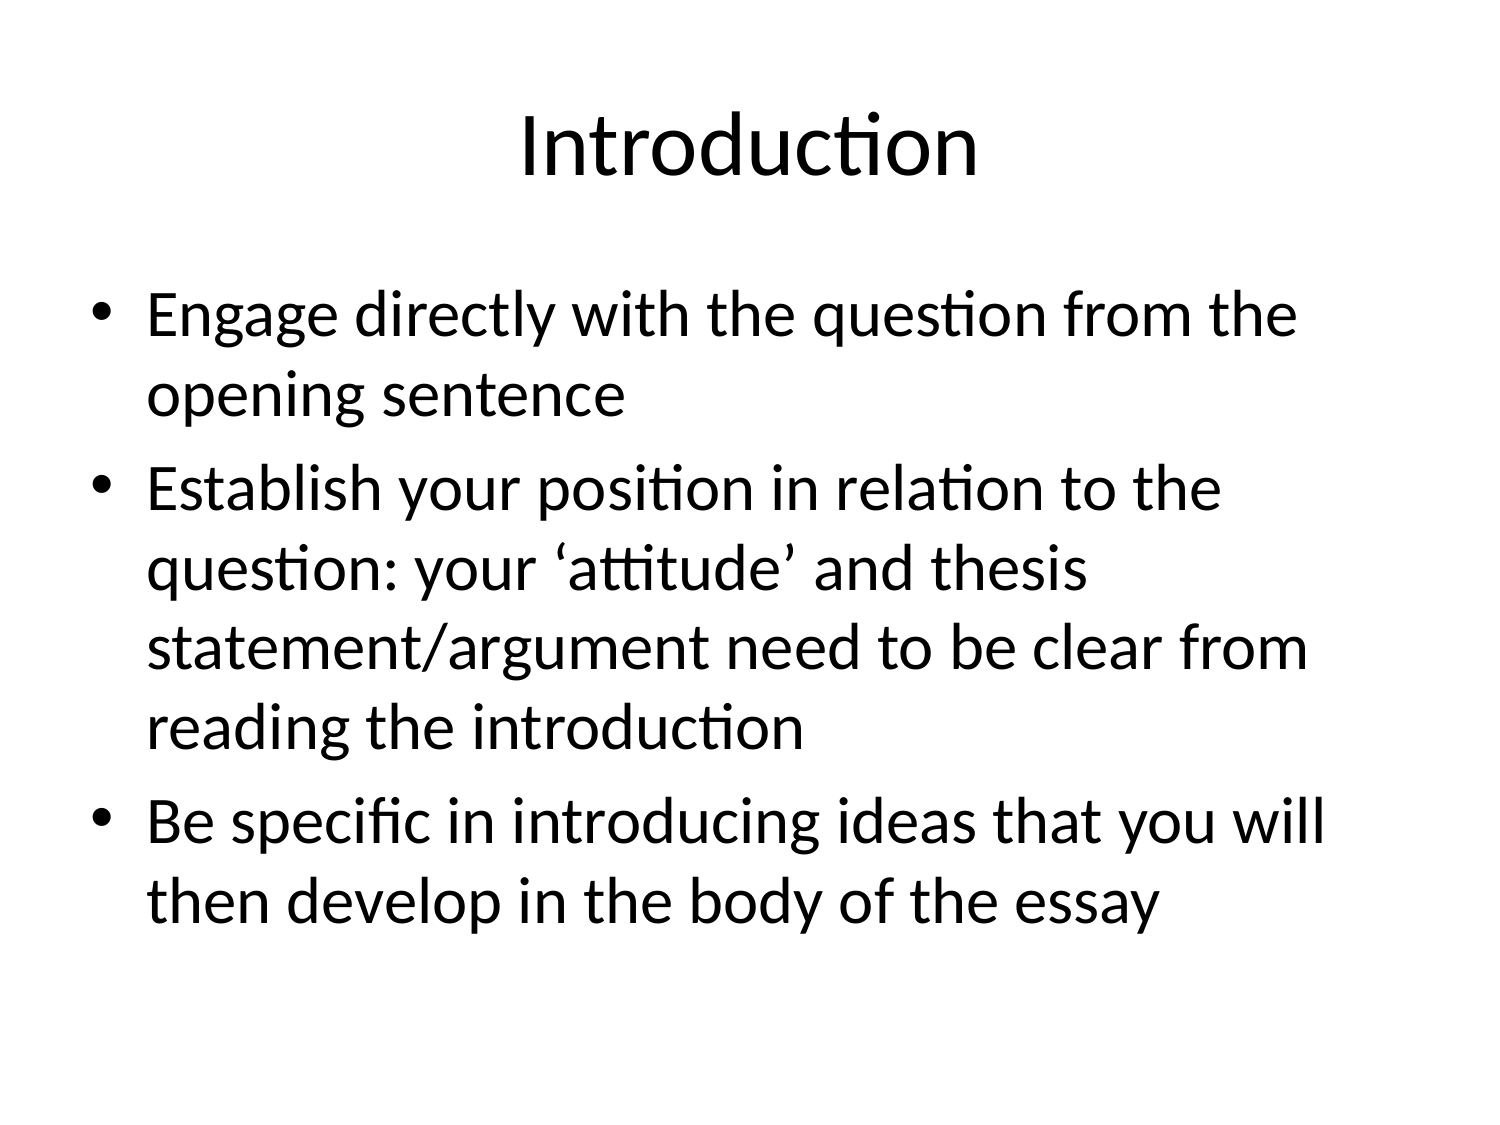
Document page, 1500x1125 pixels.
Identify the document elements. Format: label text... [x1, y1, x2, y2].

title Introduction [75, 45, 1425, 233]
list Engage directly with the question from the opening sentence Establish your position in relation to the question: your ‘attitude’ and thesis statement/argument need to be clear from reading the introduction Be specific in introducing ideas that you will then develop in the body of the essay [75, 262, 1425, 1005]
